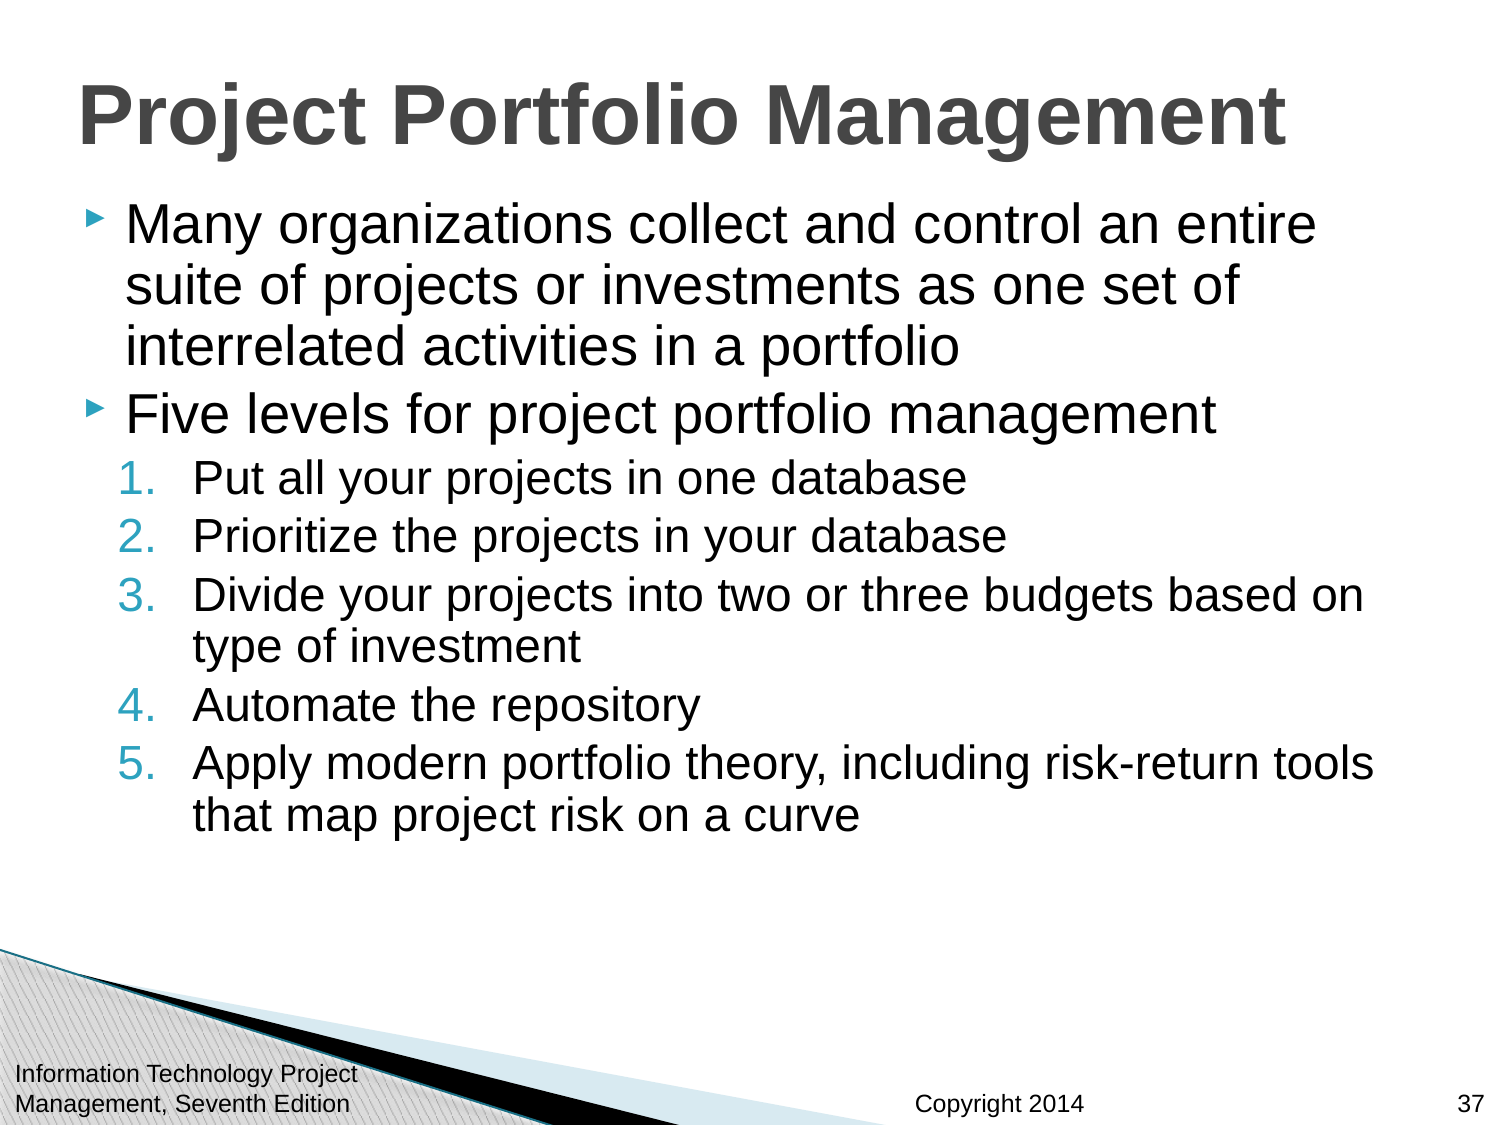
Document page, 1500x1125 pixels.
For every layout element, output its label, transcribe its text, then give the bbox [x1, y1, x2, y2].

slide_number 37 [1408, 1065, 1500, 1125]
footer Information Technology Project Management, Seventh Edition [0, 1065, 425, 1125]
list Many organizations collect and control an entire suite of projects or investments as one set of interrelated activities in a portfolio Five levels for project portfolio management Put all your projects in one database Prioritize the projects in your database Divide your projects into two or three budgets based on type of investment Automate the repository Apply modern portfolio theory, including risk-return tools that map project risk on a curve [49, 187, 1438, 938]
title Project Portfolio Management [62, 45, 1425, 175]
